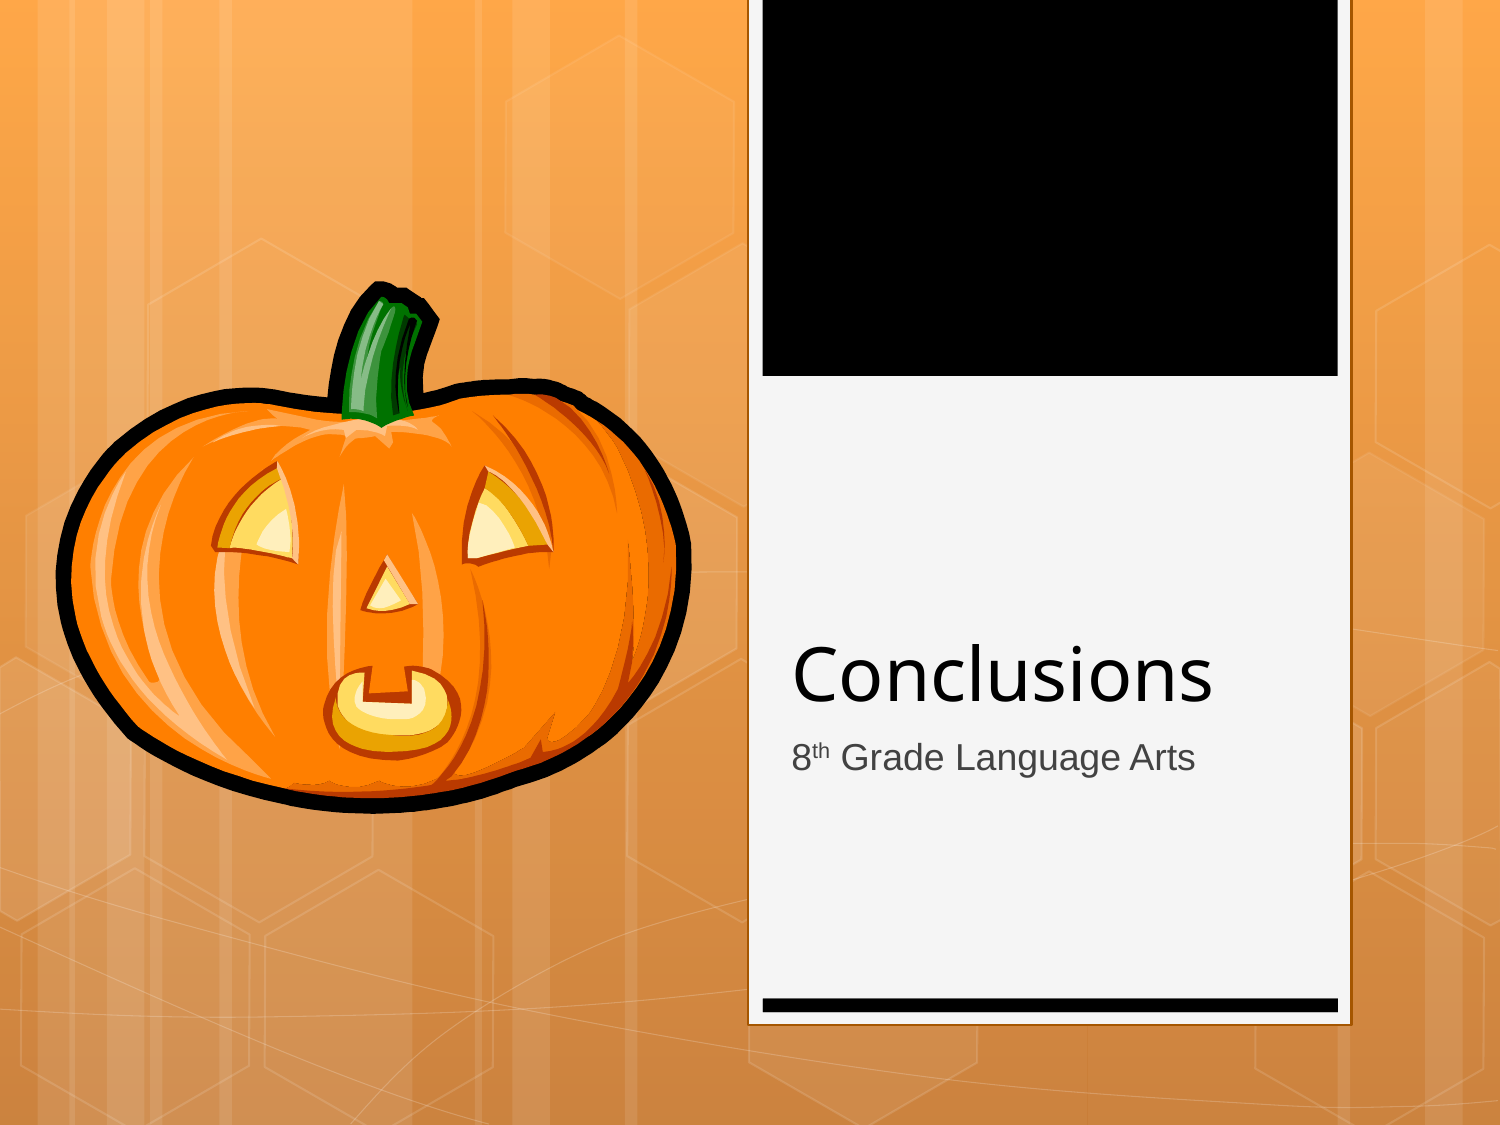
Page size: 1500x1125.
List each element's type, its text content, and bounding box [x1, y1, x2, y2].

picture [49, 281, 701, 816]
title Conclusions [776, 444, 1320, 724]
subtitle 8th Grade Language Arts [776, 725, 1320, 933]
